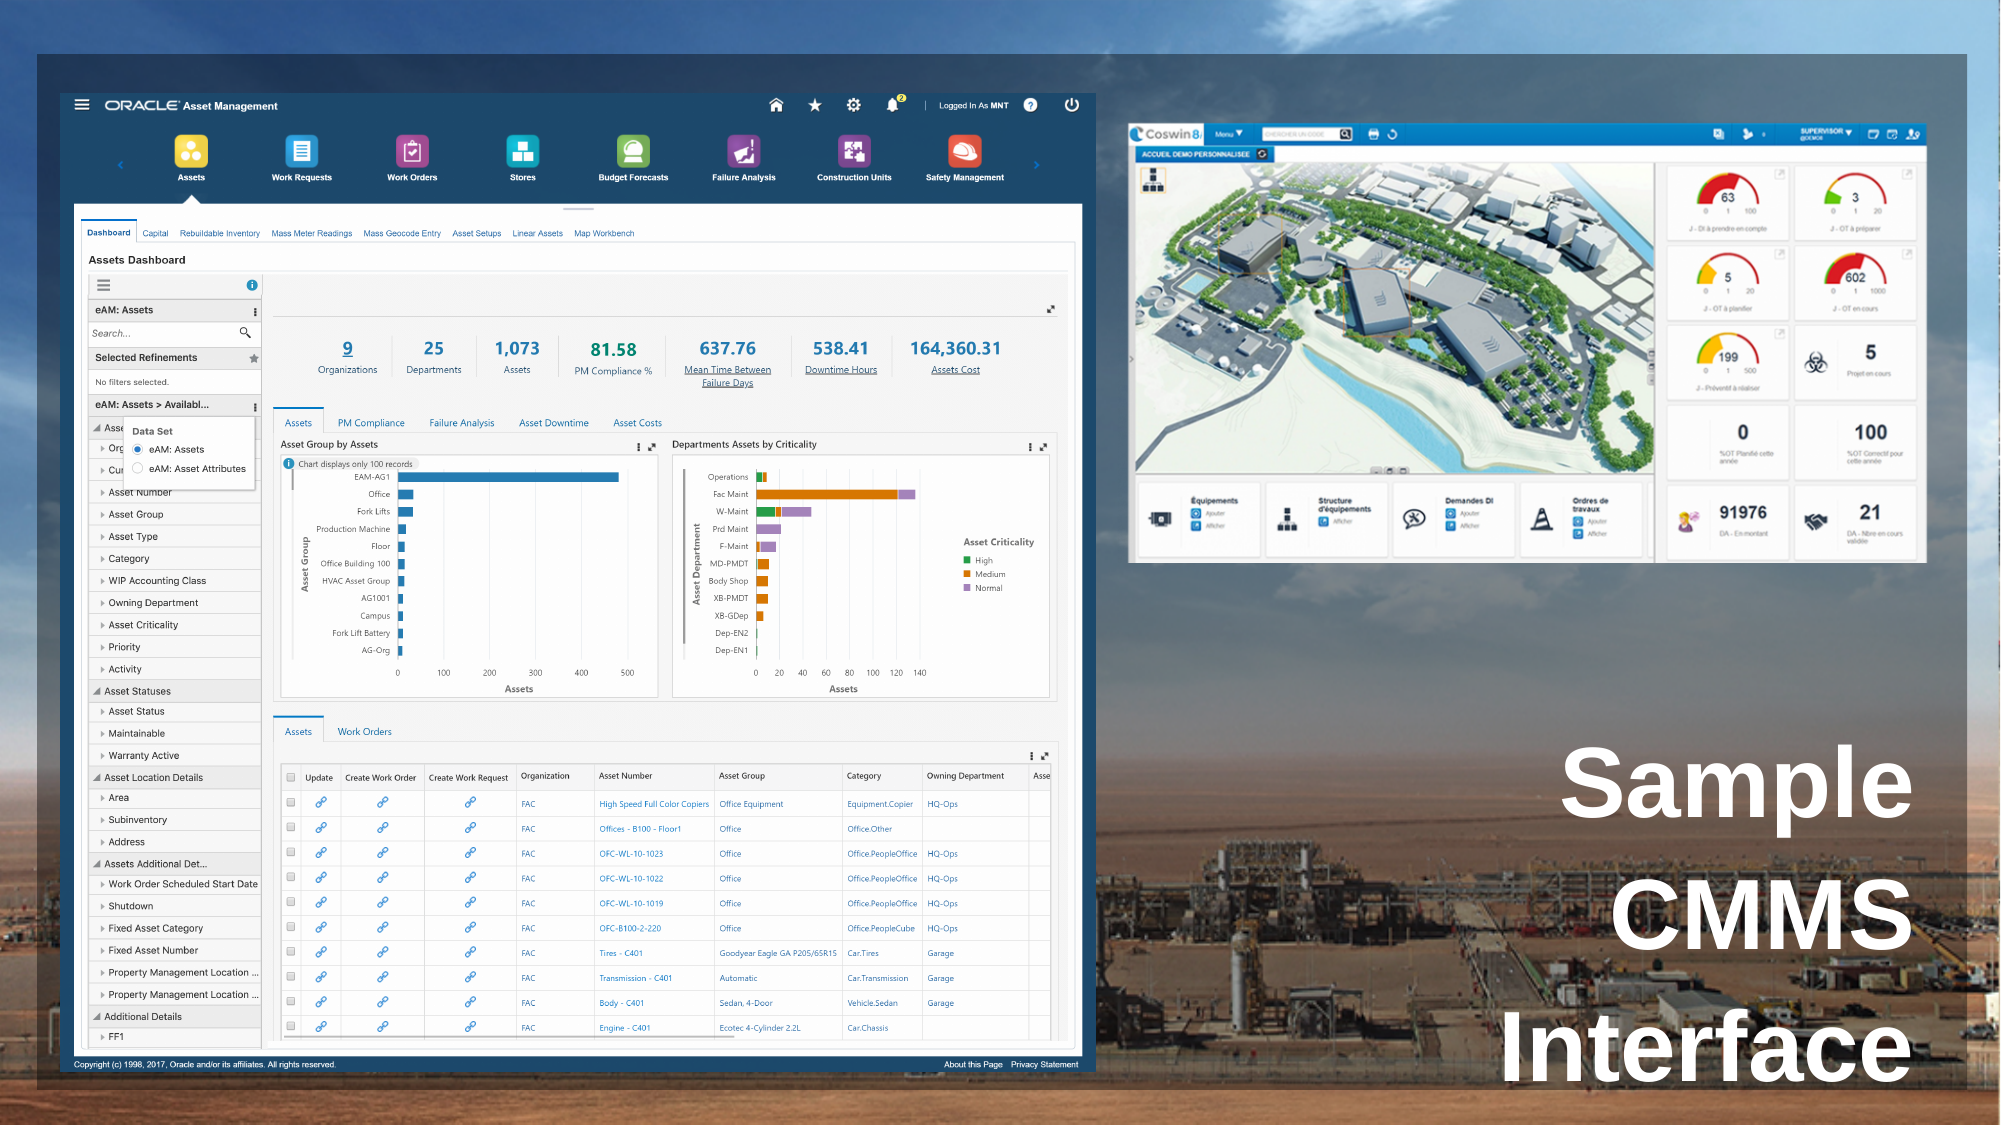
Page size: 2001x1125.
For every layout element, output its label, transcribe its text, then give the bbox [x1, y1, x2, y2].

picture [0, 0, 2001, 1125]
text_box Sample CMMS Interface [1331, 755, 1930, 1052]
text_box [36, 53, 1968, 1091]
